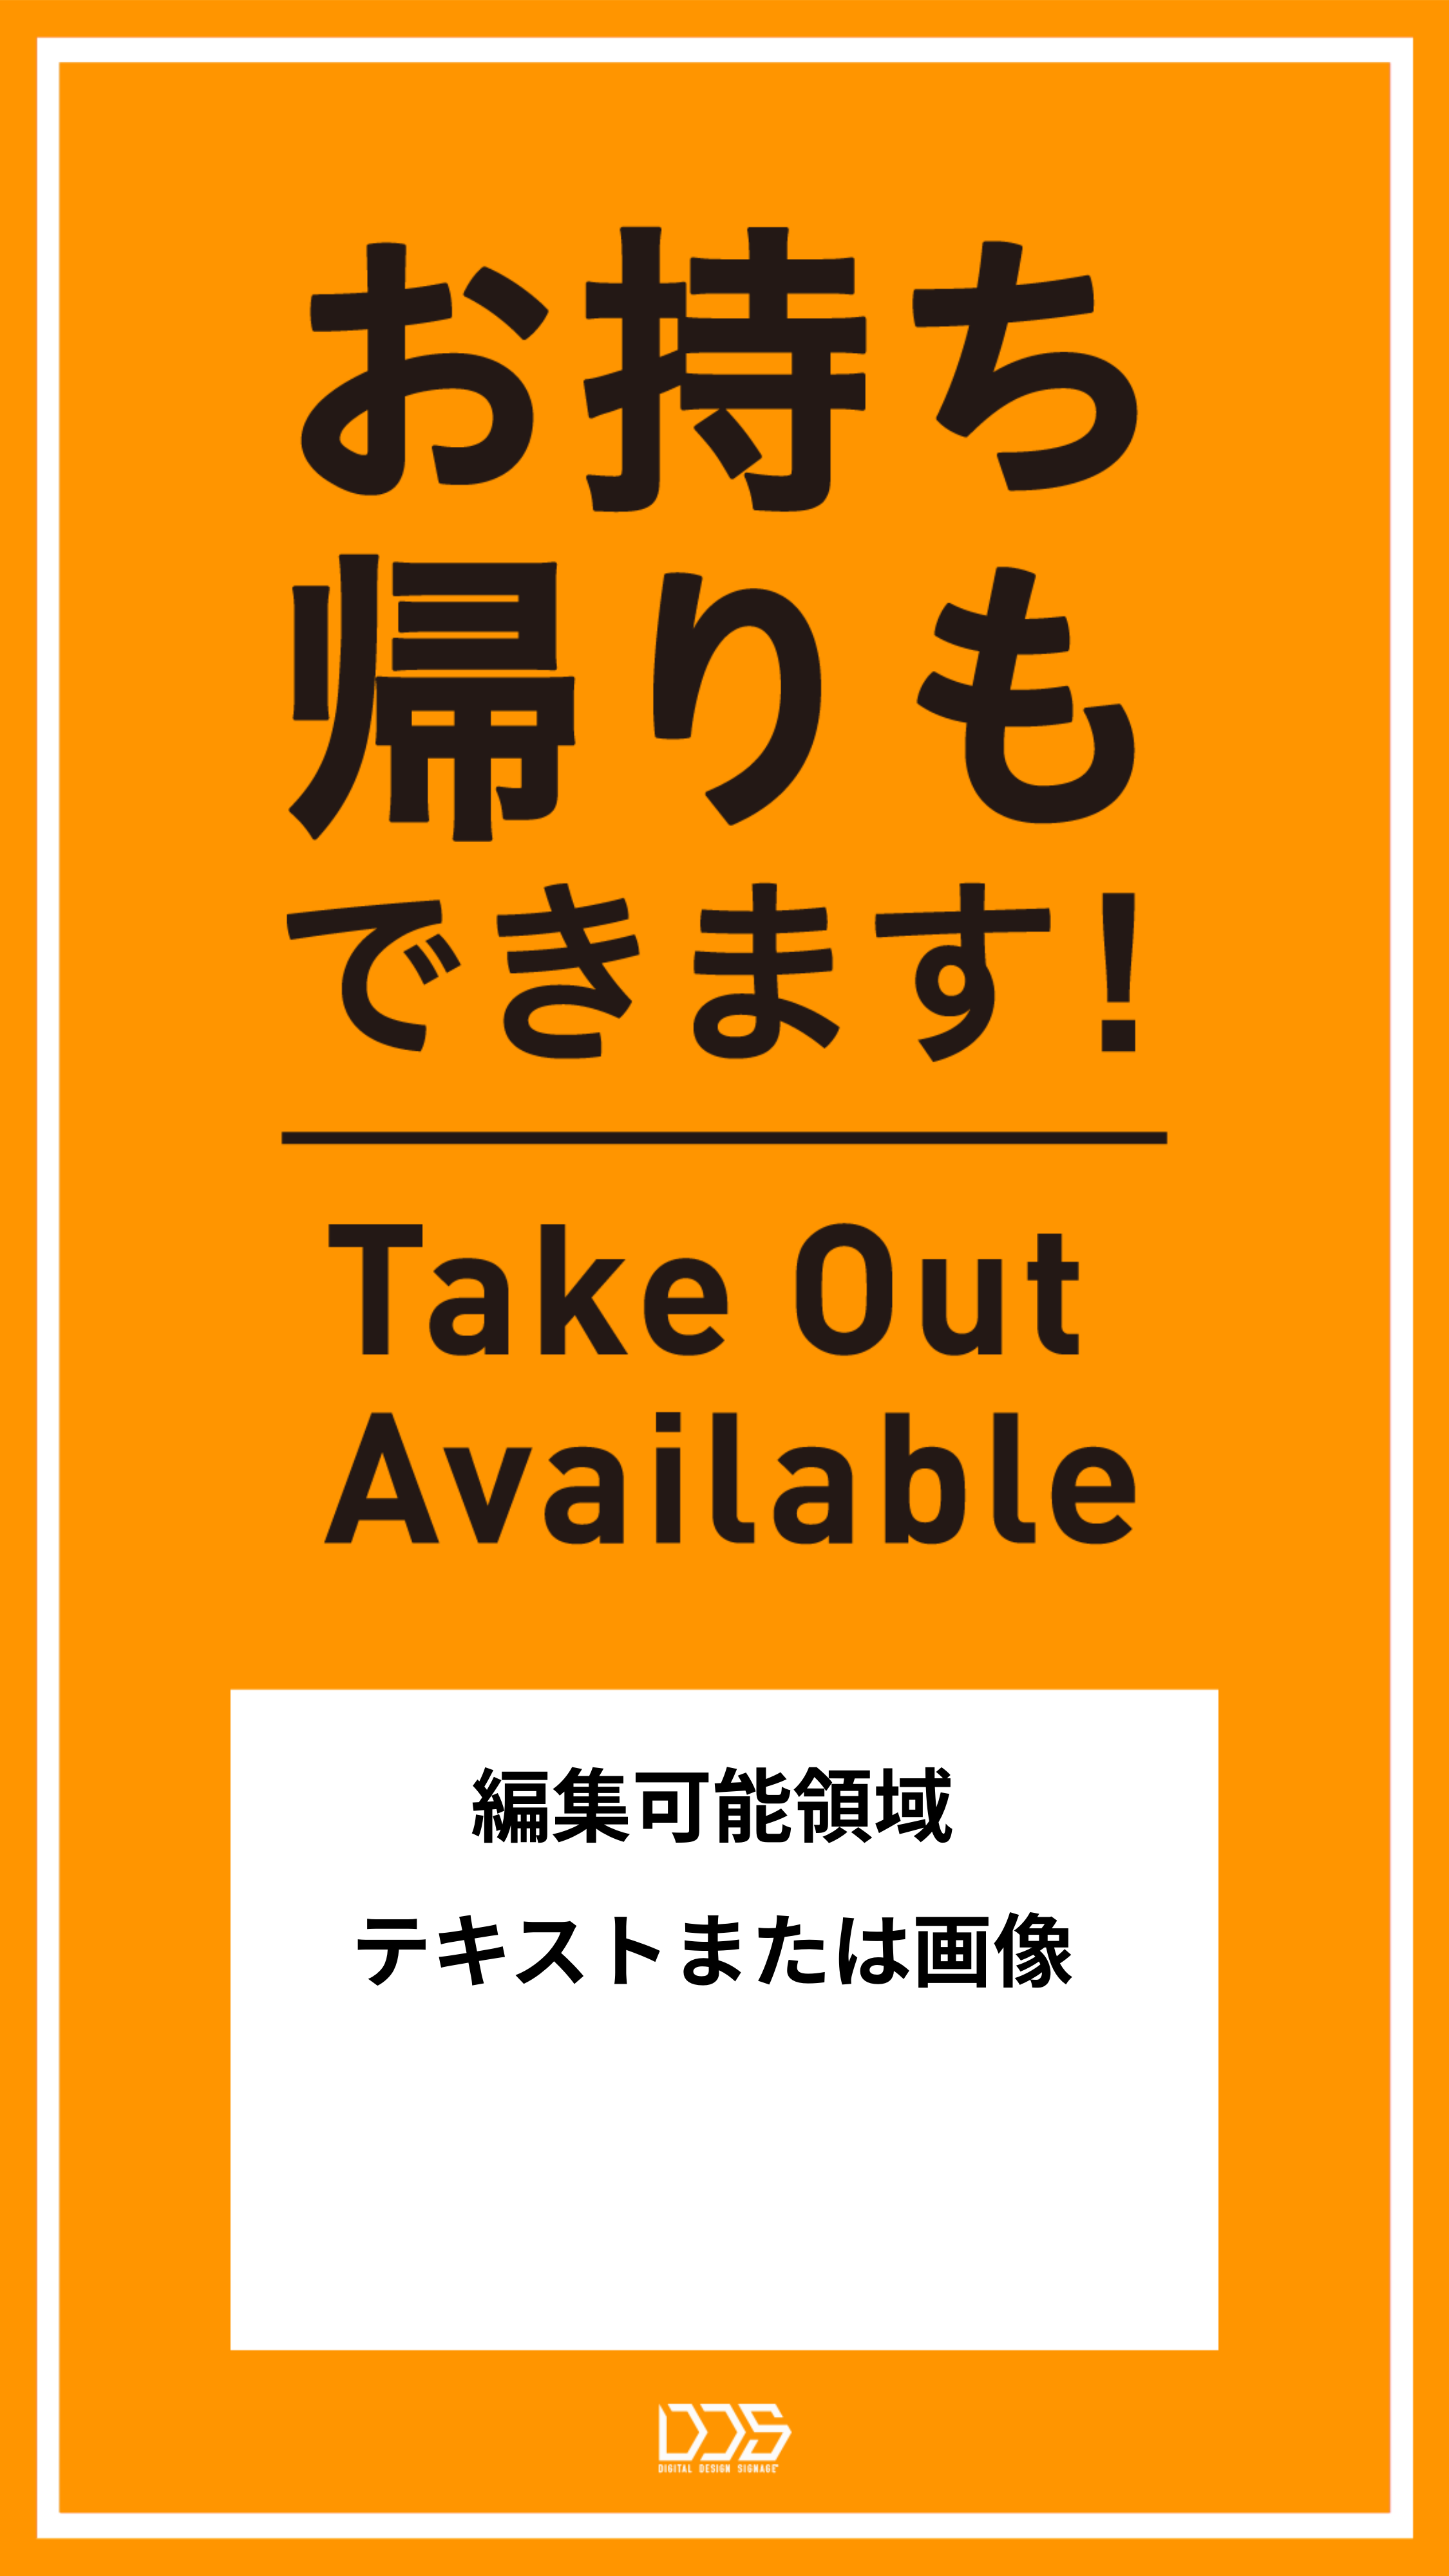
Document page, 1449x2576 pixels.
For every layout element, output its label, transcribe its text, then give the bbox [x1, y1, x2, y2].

text_box 編集可能領域 テキストまたは画像 [82, 1702, 1342, 2002]
picture [0, 0, 1449, 2576]
